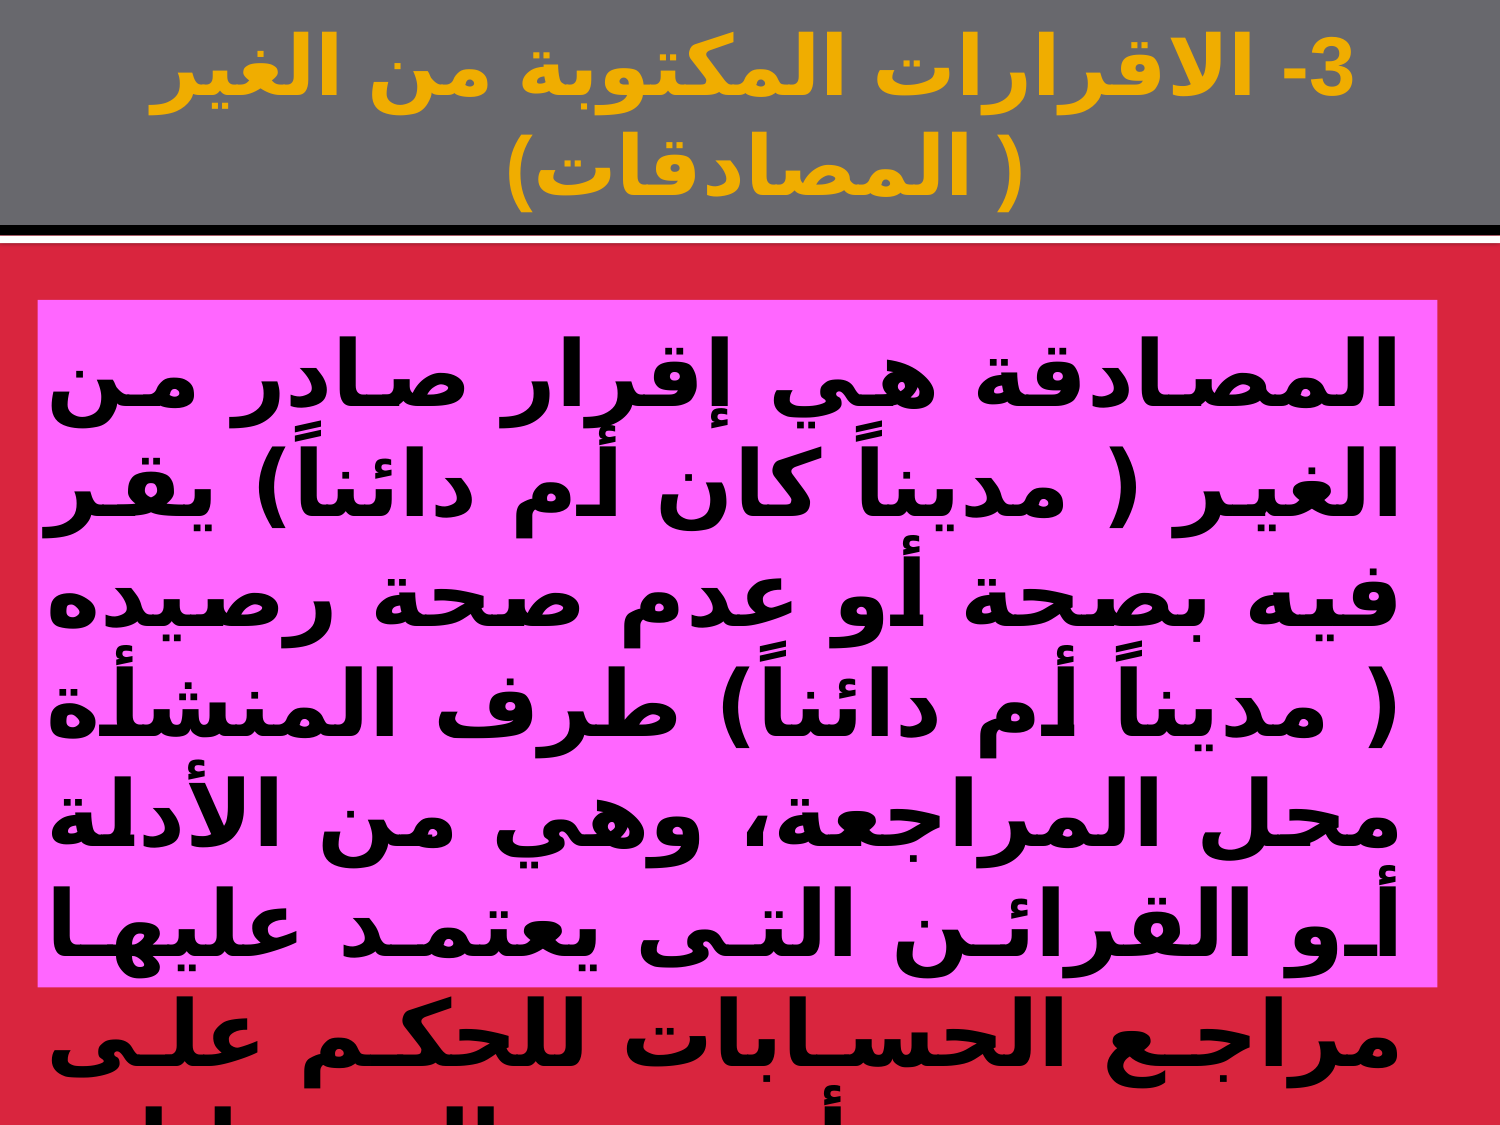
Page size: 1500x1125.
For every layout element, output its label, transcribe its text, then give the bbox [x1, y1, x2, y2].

title 3- الاقرارات المكتوبة من الغير ( المصادقات) [0, 0, 1500, 225]
list المصادقة هي إقرار صادر من الغير ( مديناً كان أم دائناً) يقر فيه بصحة أو عدم صحة رصيده ( مديناً أم دائناً) طرف المنشأة محل المراجعة، وهي من الأدلة أو القرائن التى يعتمد عليها مراجع الحسابات للحكم على صحة بعض أرصدة الحسابات المثبته بدفاتر وسجلات المنشأة. [37, 299, 1438, 988]
